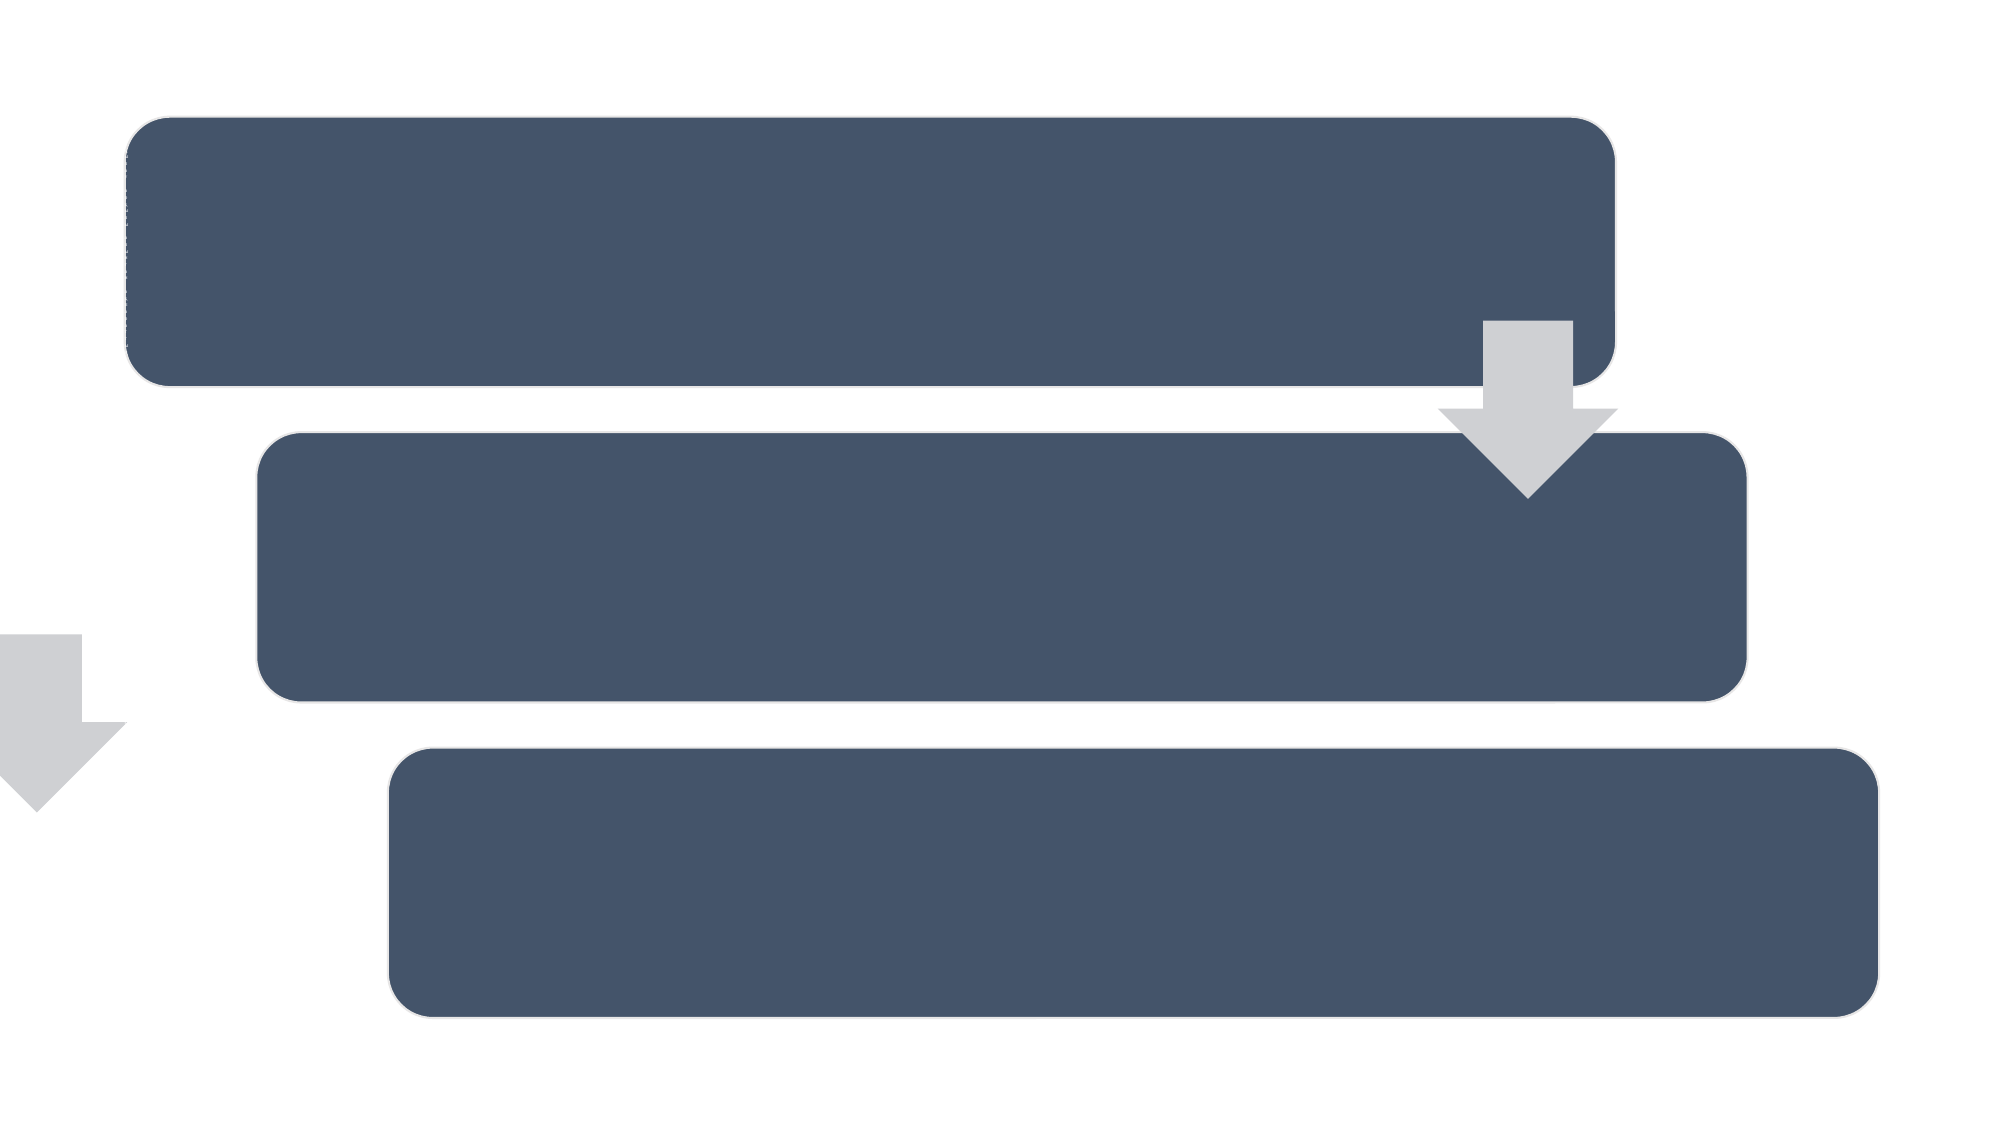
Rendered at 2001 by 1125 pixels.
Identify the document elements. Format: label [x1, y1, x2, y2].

list [124, 116, 1880, 1018]
